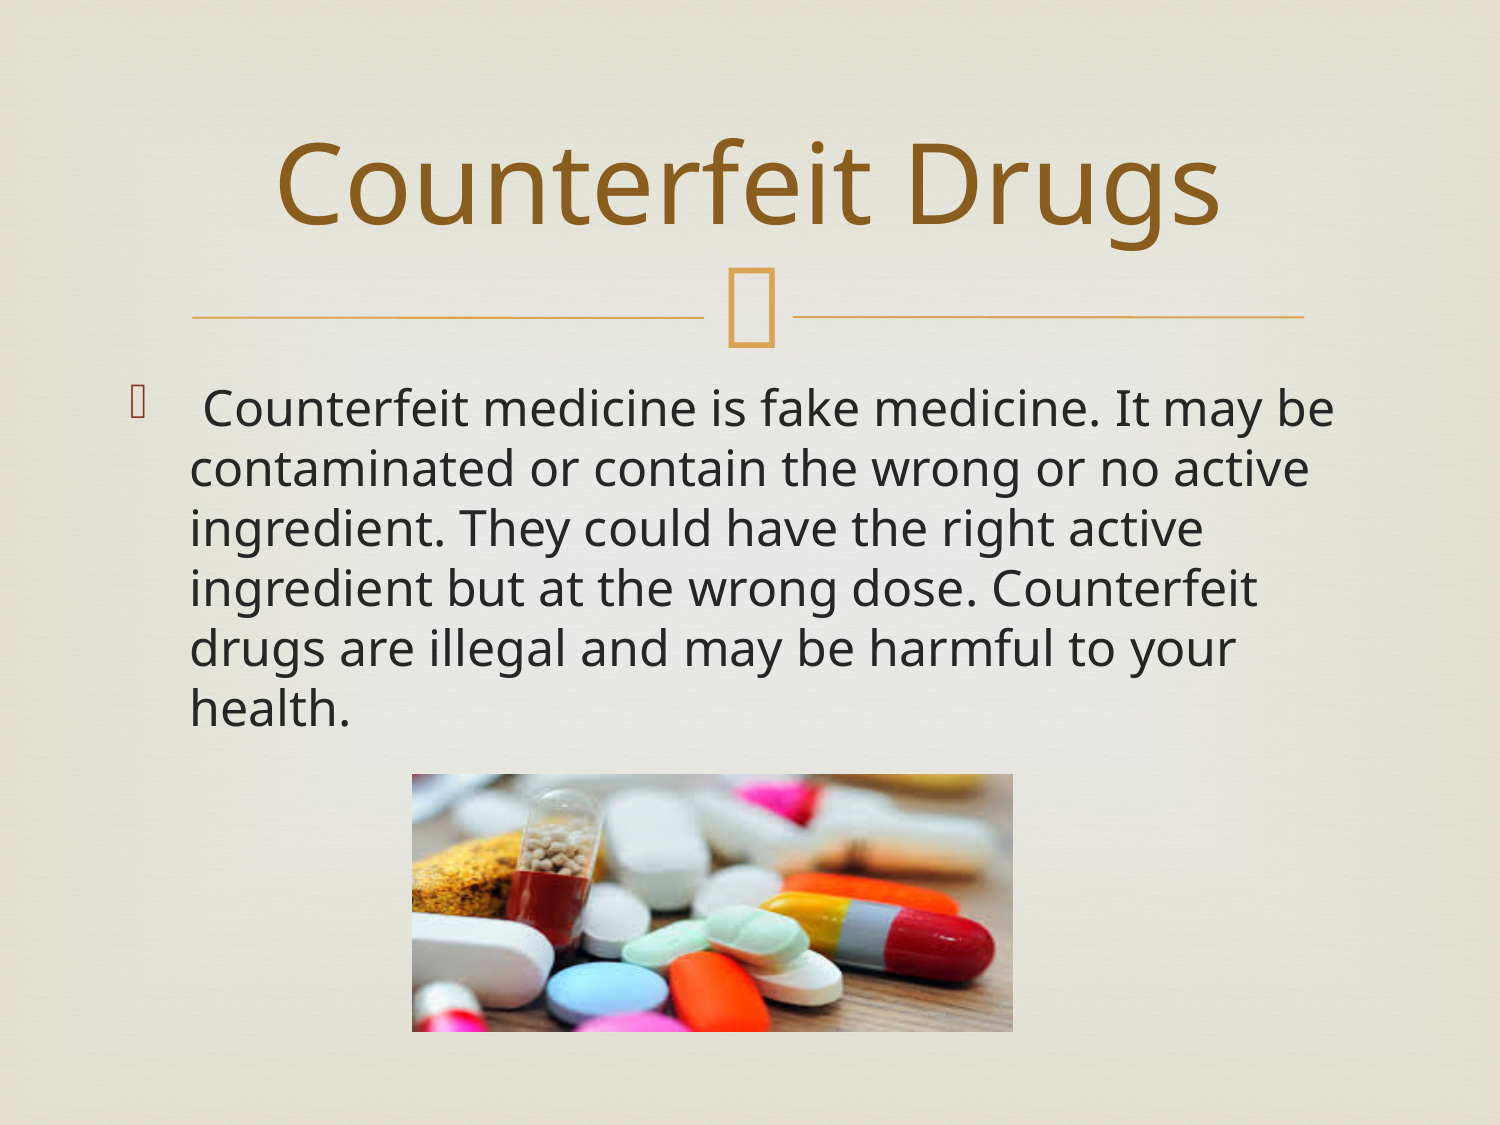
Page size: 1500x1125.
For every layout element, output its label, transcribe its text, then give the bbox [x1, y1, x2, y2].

title Counterfeit Drugs [112, 93, 1386, 267]
picture [411, 774, 1013, 1032]
list Counterfeit medicine is fake medicine. It may be contaminated or contain the wrong or no active ingredient. They could have the right active ingredient but at the wrong dose. Counterfeit drugs are illegal and may be harmful to your health. [114, 368, 1386, 1005]
